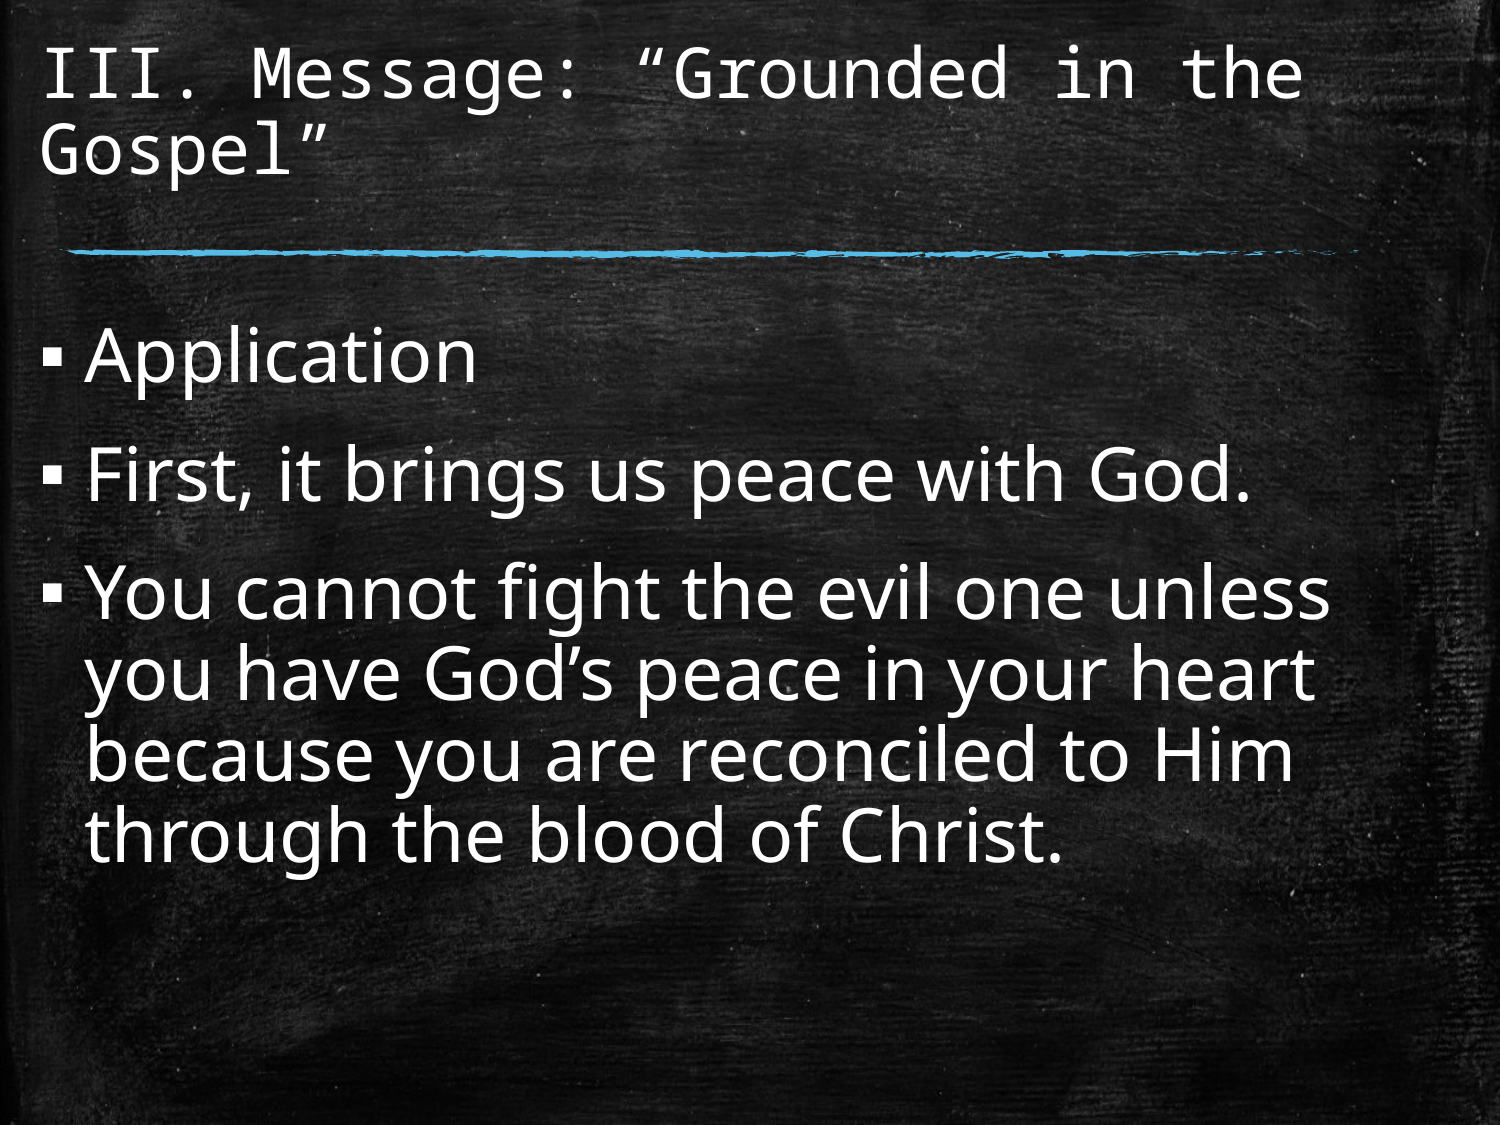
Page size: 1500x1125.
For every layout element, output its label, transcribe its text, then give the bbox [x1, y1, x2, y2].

list Application First, it brings us peace with God. You cannot fight the evil one unless you have God’s peace in your heart because you are reconciled to Him through the blood of Christ. [24, 310, 1475, 1096]
title III. Message: “Grounded in the Gospel” [24, 29, 1475, 198]
